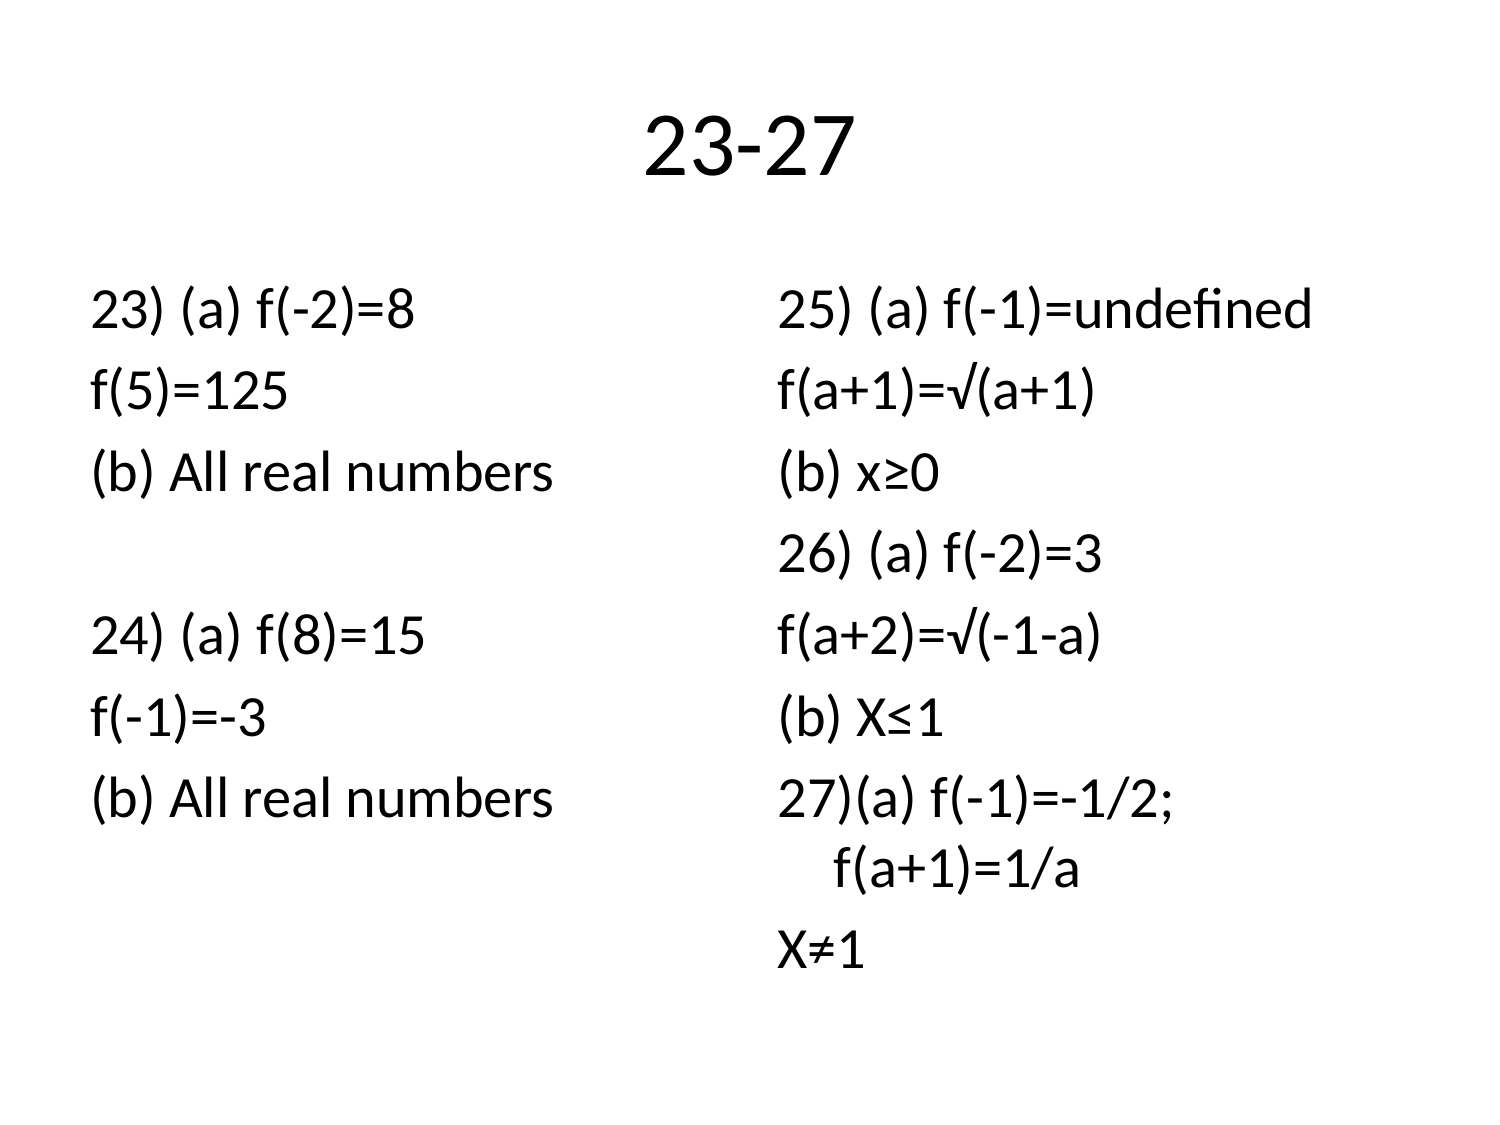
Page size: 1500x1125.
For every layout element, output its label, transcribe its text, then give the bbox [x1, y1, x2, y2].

list 23) (a) f(-2)=8 f(5)=125 (b) All real numbers 24) (a) f(8)=15 f(-1)=-3 (b) All real numbers [75, 262, 738, 1005]
list 25) (a) f(-1)=undefined f(a+1)=√(a+1) (b) x≥0 26) (a) f(-2)=3 f(a+2)=√(-1-a) (b) X≤1 27)(a) f(-1)=-1/2; f(a+1)=1/a X≠1 [762, 262, 1425, 1005]
title 23-27 [75, 45, 1425, 233]
